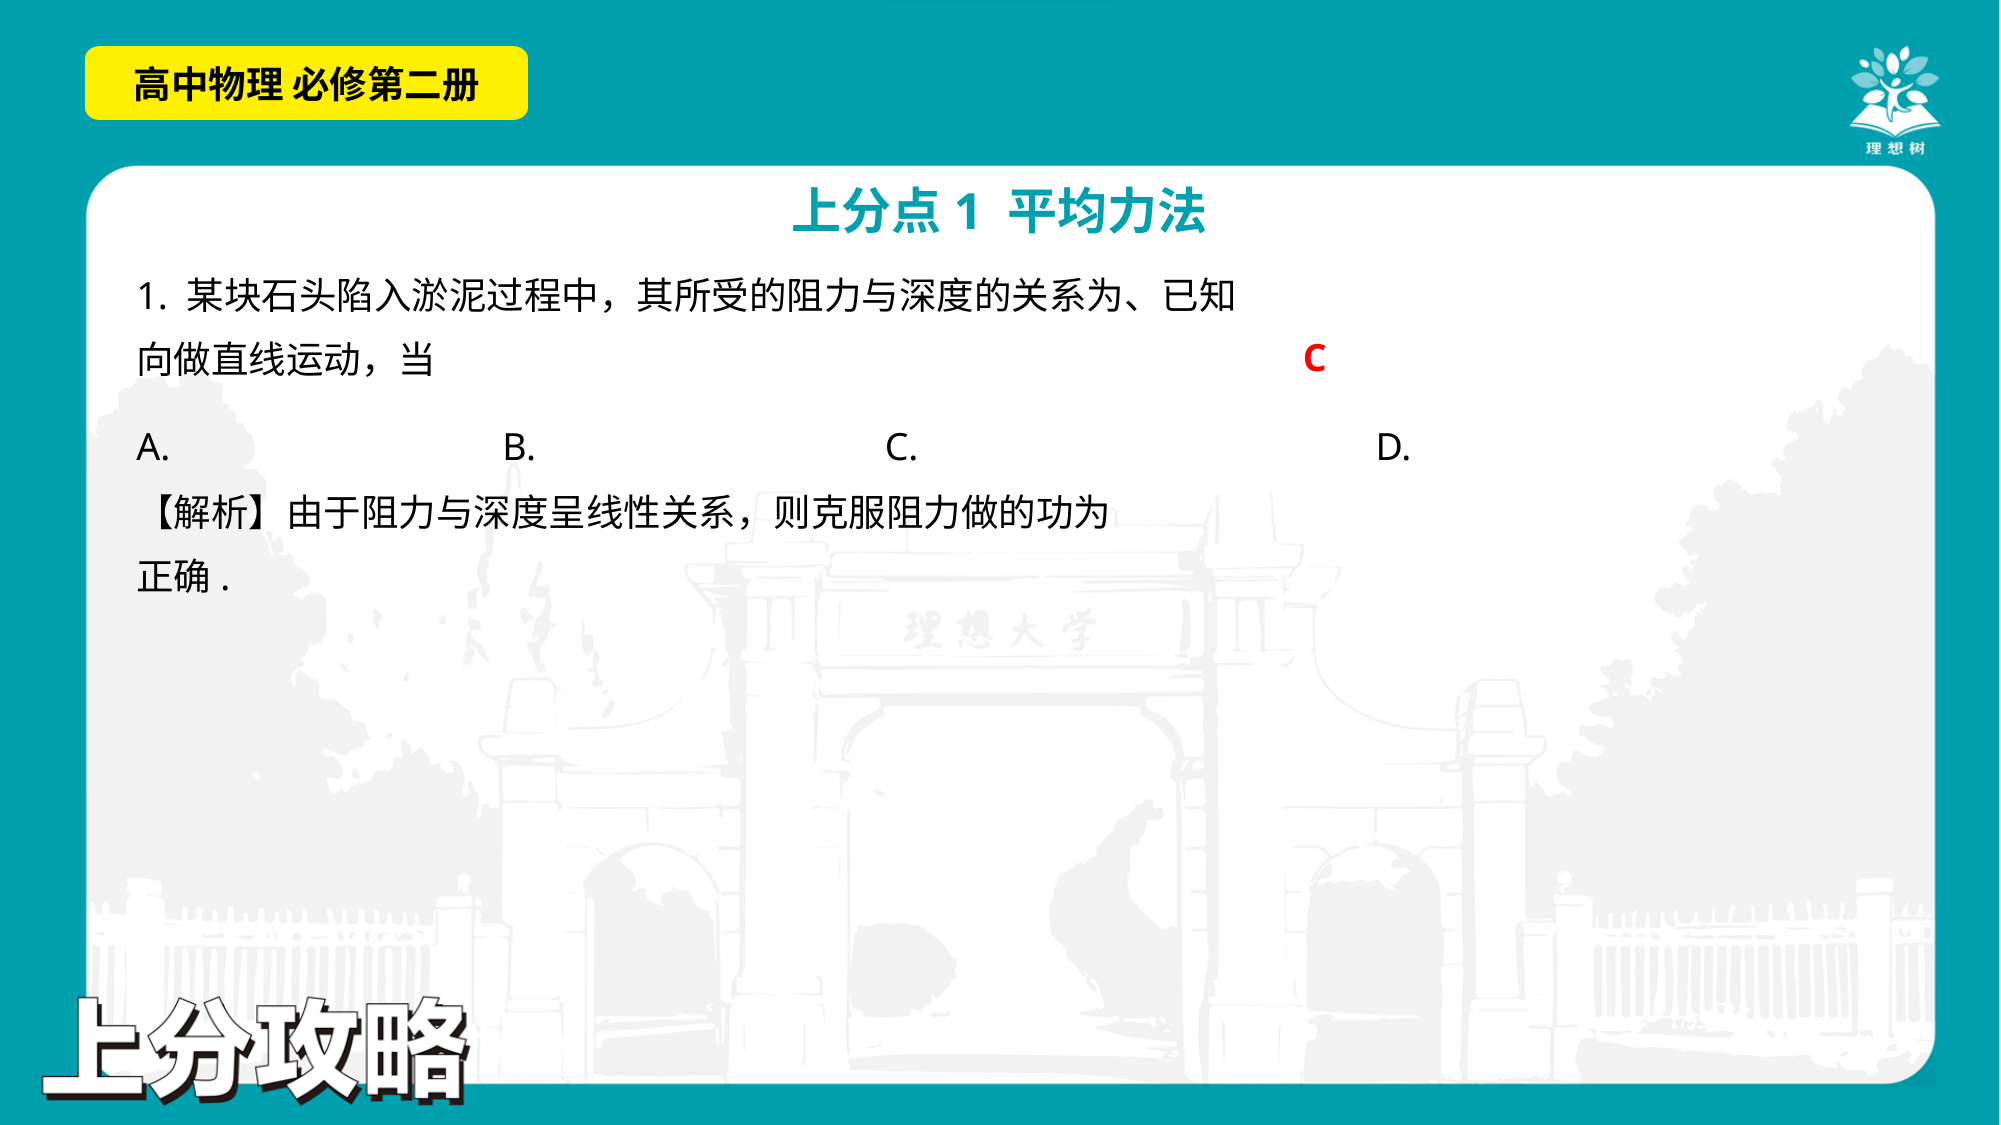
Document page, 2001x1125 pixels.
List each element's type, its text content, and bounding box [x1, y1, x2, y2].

text_box C [1287, 314, 1343, 373]
picture [0, 0, 2000, 1125]
